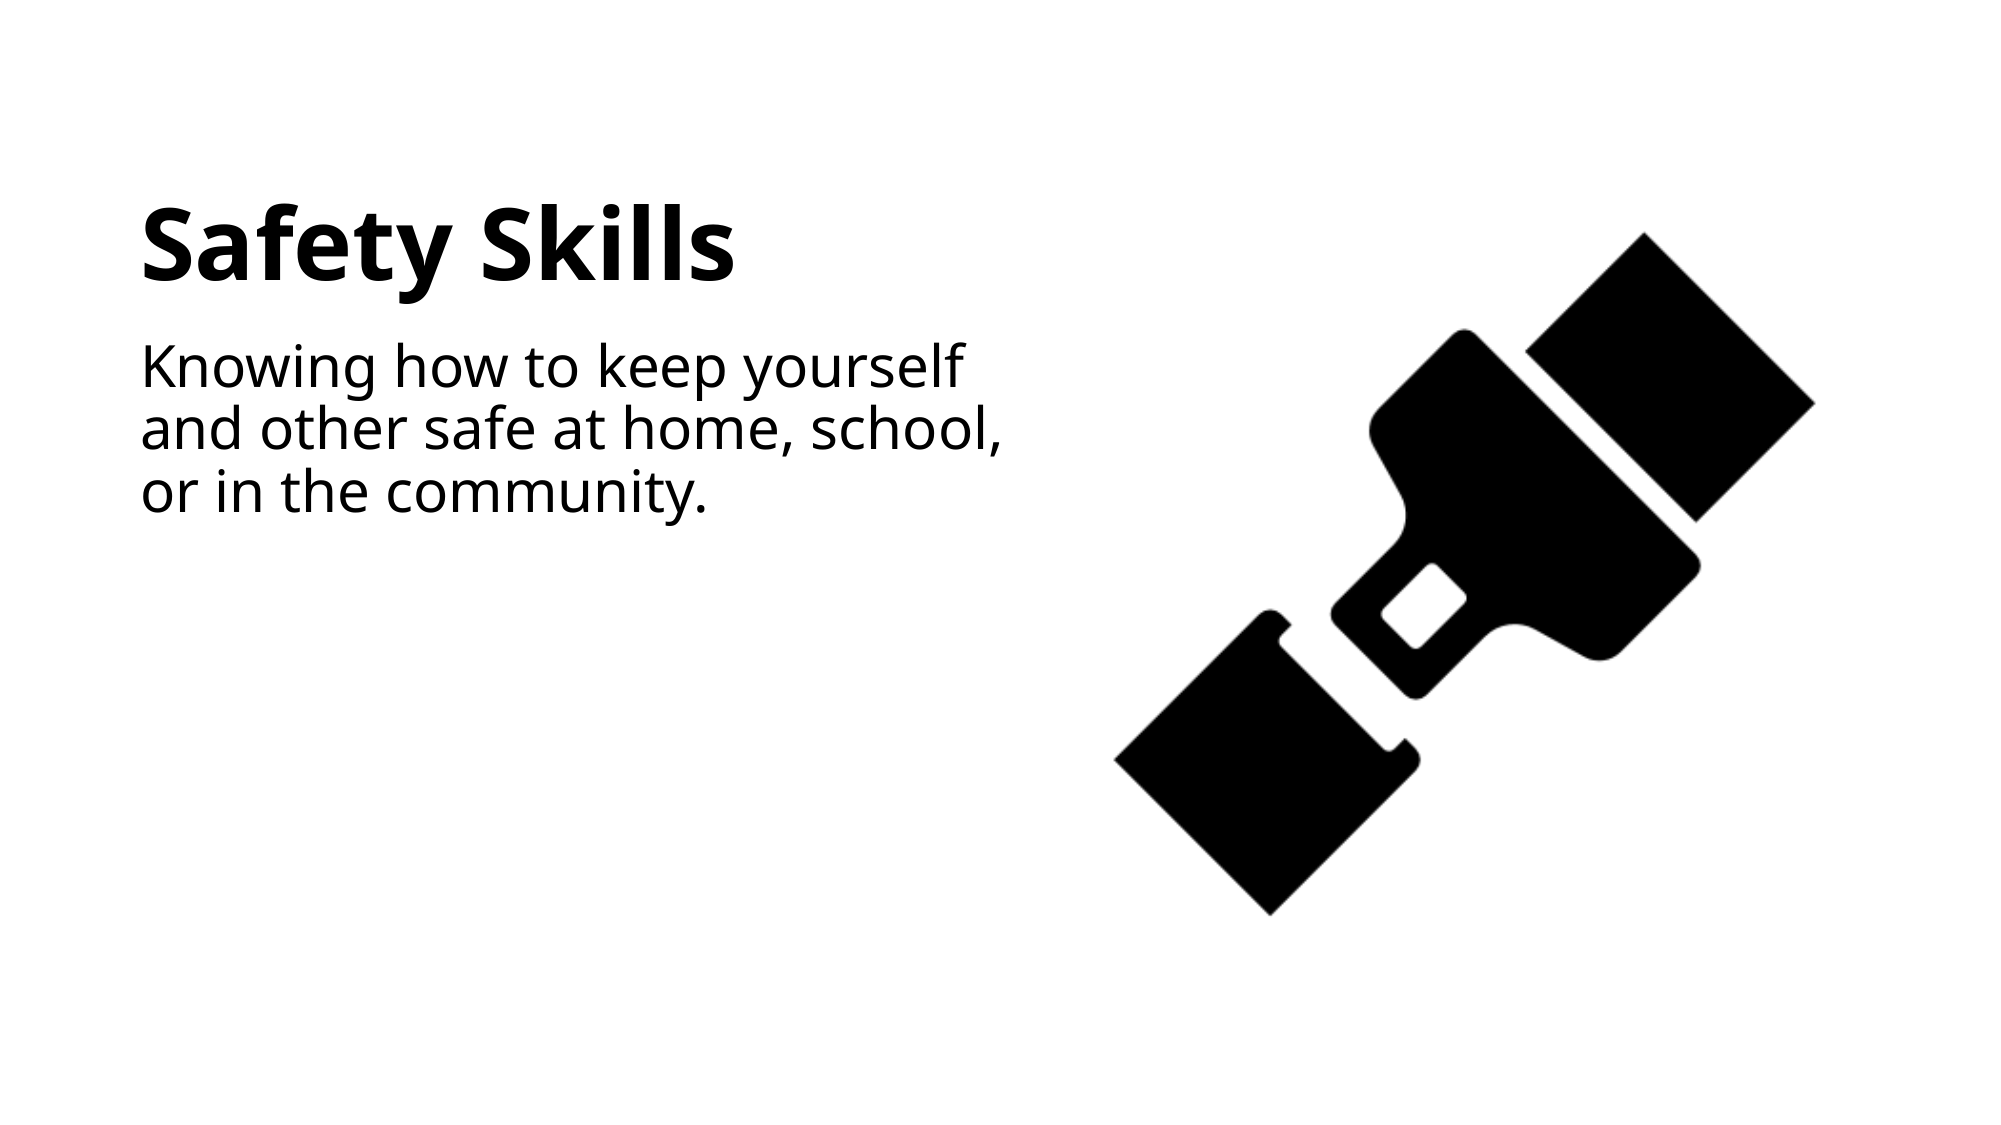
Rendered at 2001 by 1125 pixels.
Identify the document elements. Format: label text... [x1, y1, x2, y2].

picture [1098, 206, 1831, 939]
title Safety Skills [124, 186, 1621, 330]
list Knowing how to keep yourself and other safe at home, school, or in the community. [124, 329, 1029, 1125]
